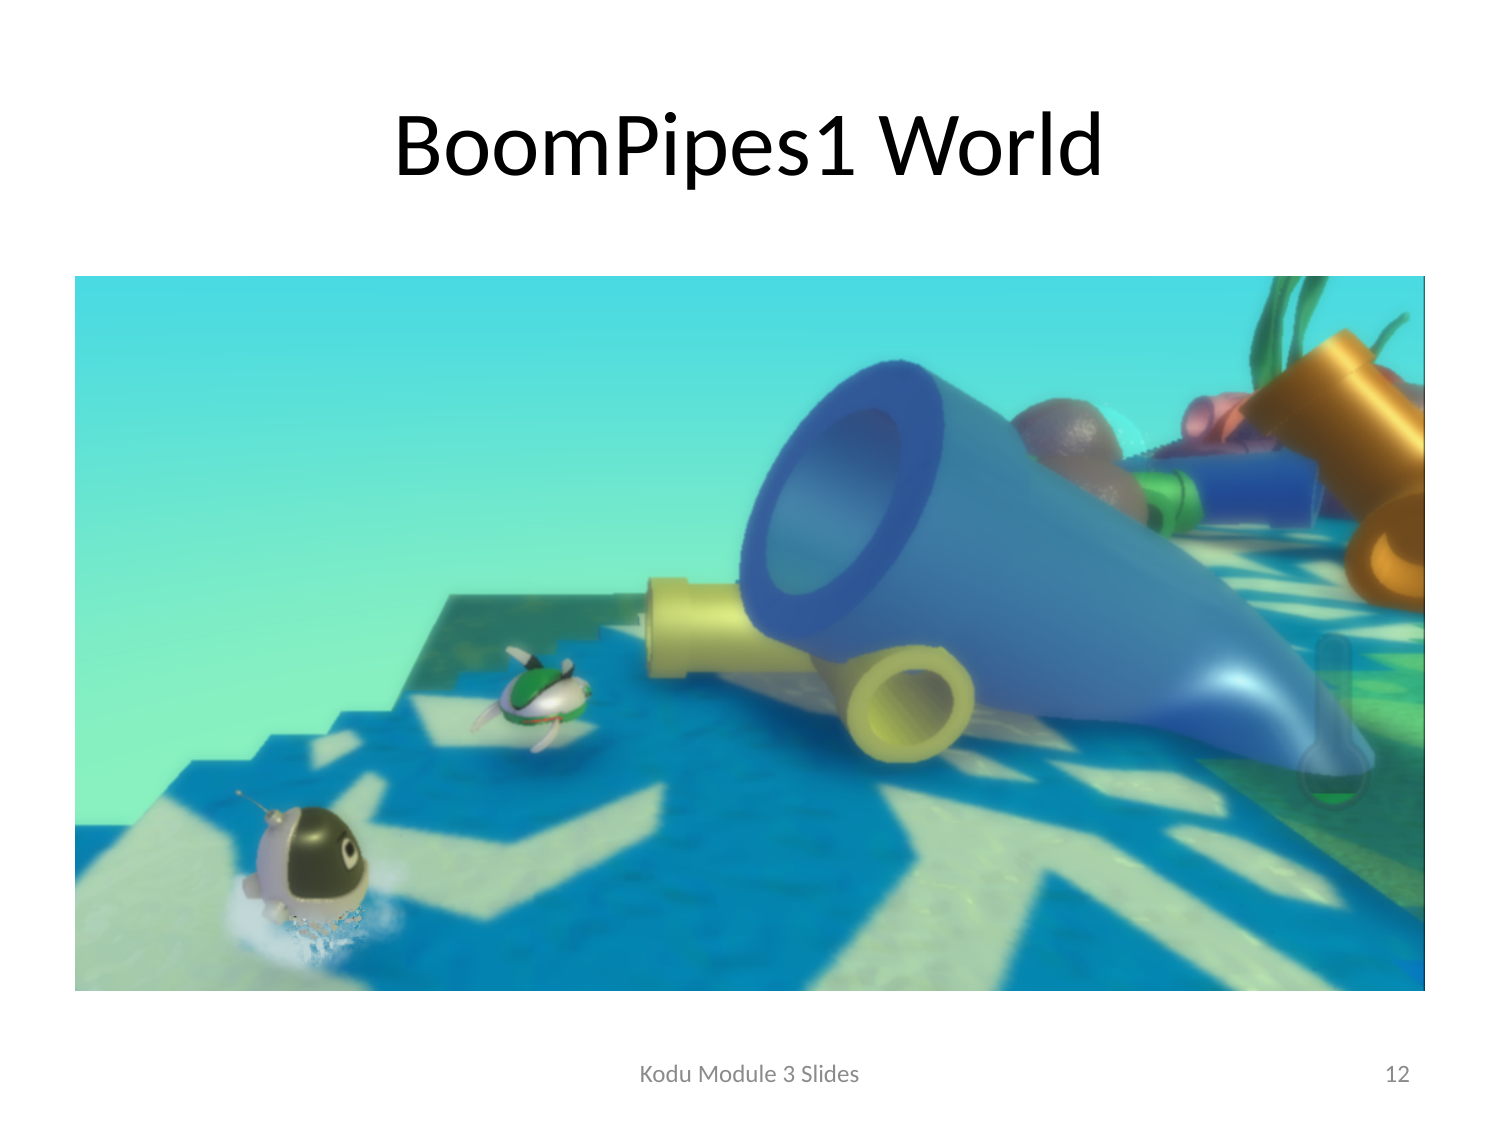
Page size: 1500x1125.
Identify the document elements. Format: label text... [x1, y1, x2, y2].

title BoomPipes1 World [75, 45, 1425, 233]
footer Kodu Module 3 Slides [512, 1042, 988, 1103]
slide_number 12 [1074, 1042, 1425, 1103]
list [74, 276, 1426, 991]
